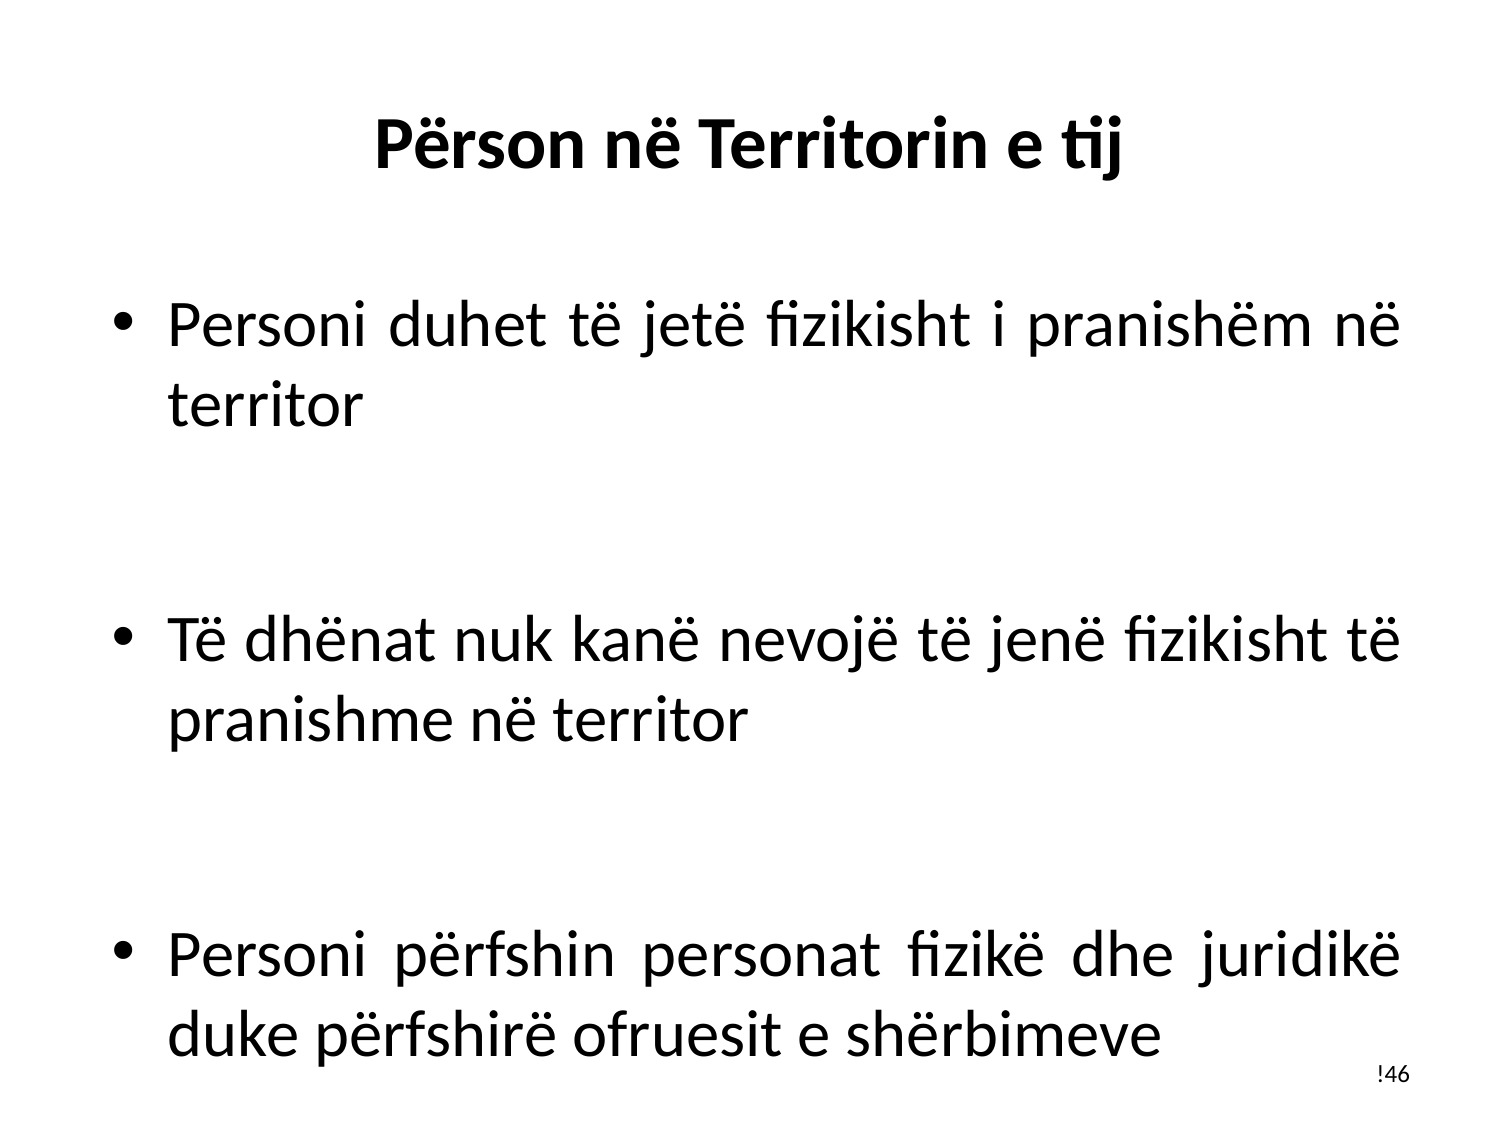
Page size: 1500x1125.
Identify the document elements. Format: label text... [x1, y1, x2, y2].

title Përson në Territorin e tij [74, 44, 1426, 233]
slide_number !46 [1074, 1042, 1425, 1103]
list Personi duhet të jetë fizikisht i pranishëm në territor Të dhënat nuk kanë nevojë të jenë fizikisht të pranishme në territor Personi përfshin personat fizikë dhe juridikë duke përfshirë ofruesit e shërbimeve [96, 272, 1418, 1016]
